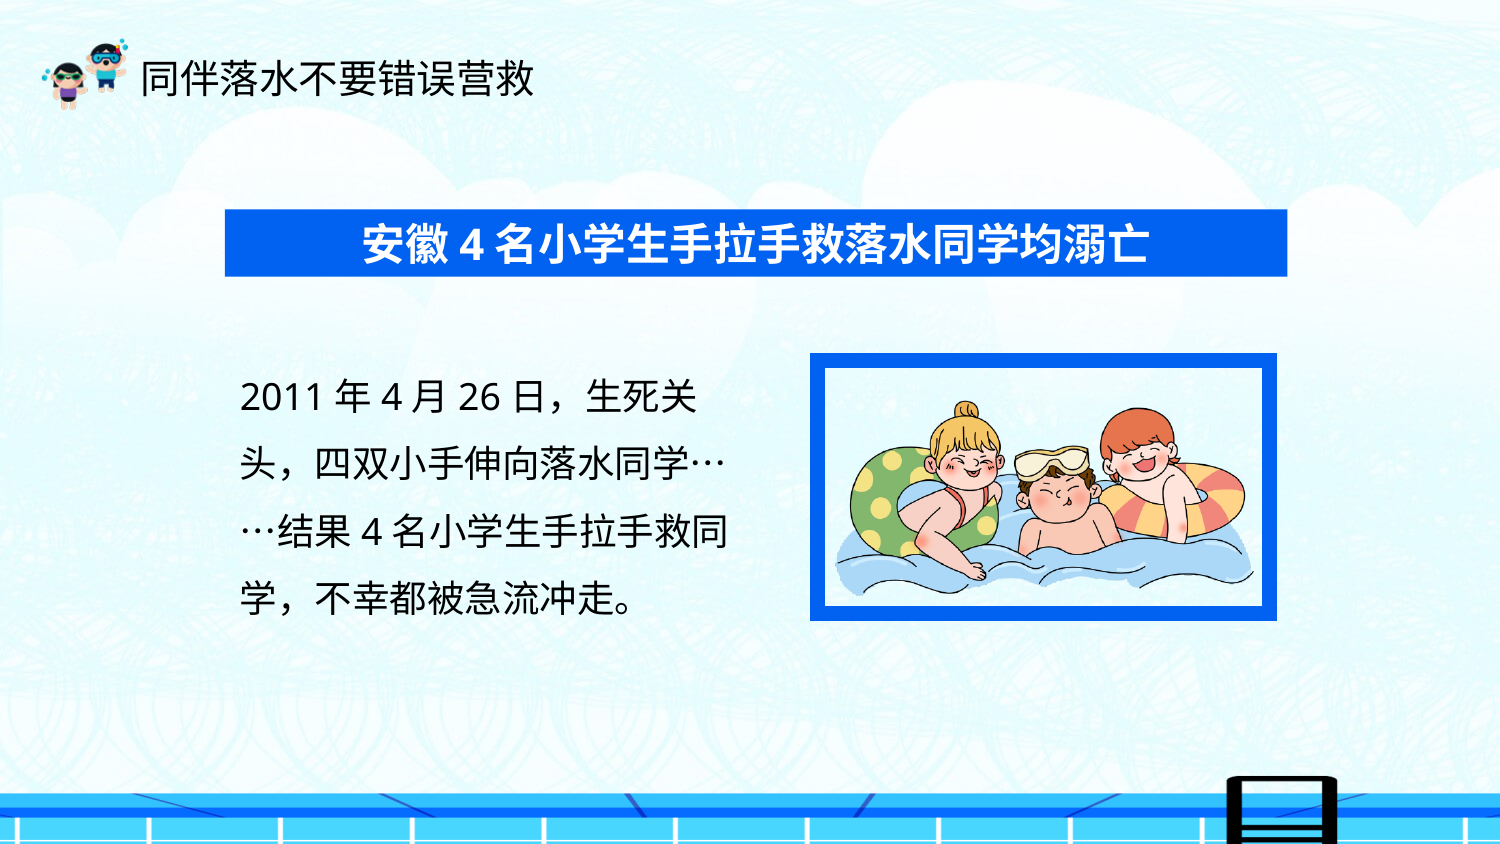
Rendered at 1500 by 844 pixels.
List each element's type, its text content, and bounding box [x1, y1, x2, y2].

text_box 安徽4名小学生手拉手救落水同学均溺亡 [224, 209, 1288, 277]
picture [0, 0, 1500, 844]
text_box 2011年4月26日，生死关头，四双小手伸向落水同学……结果4名小学生手拉手救同学，不幸都被急流冲走。 [224, 342, 750, 628]
